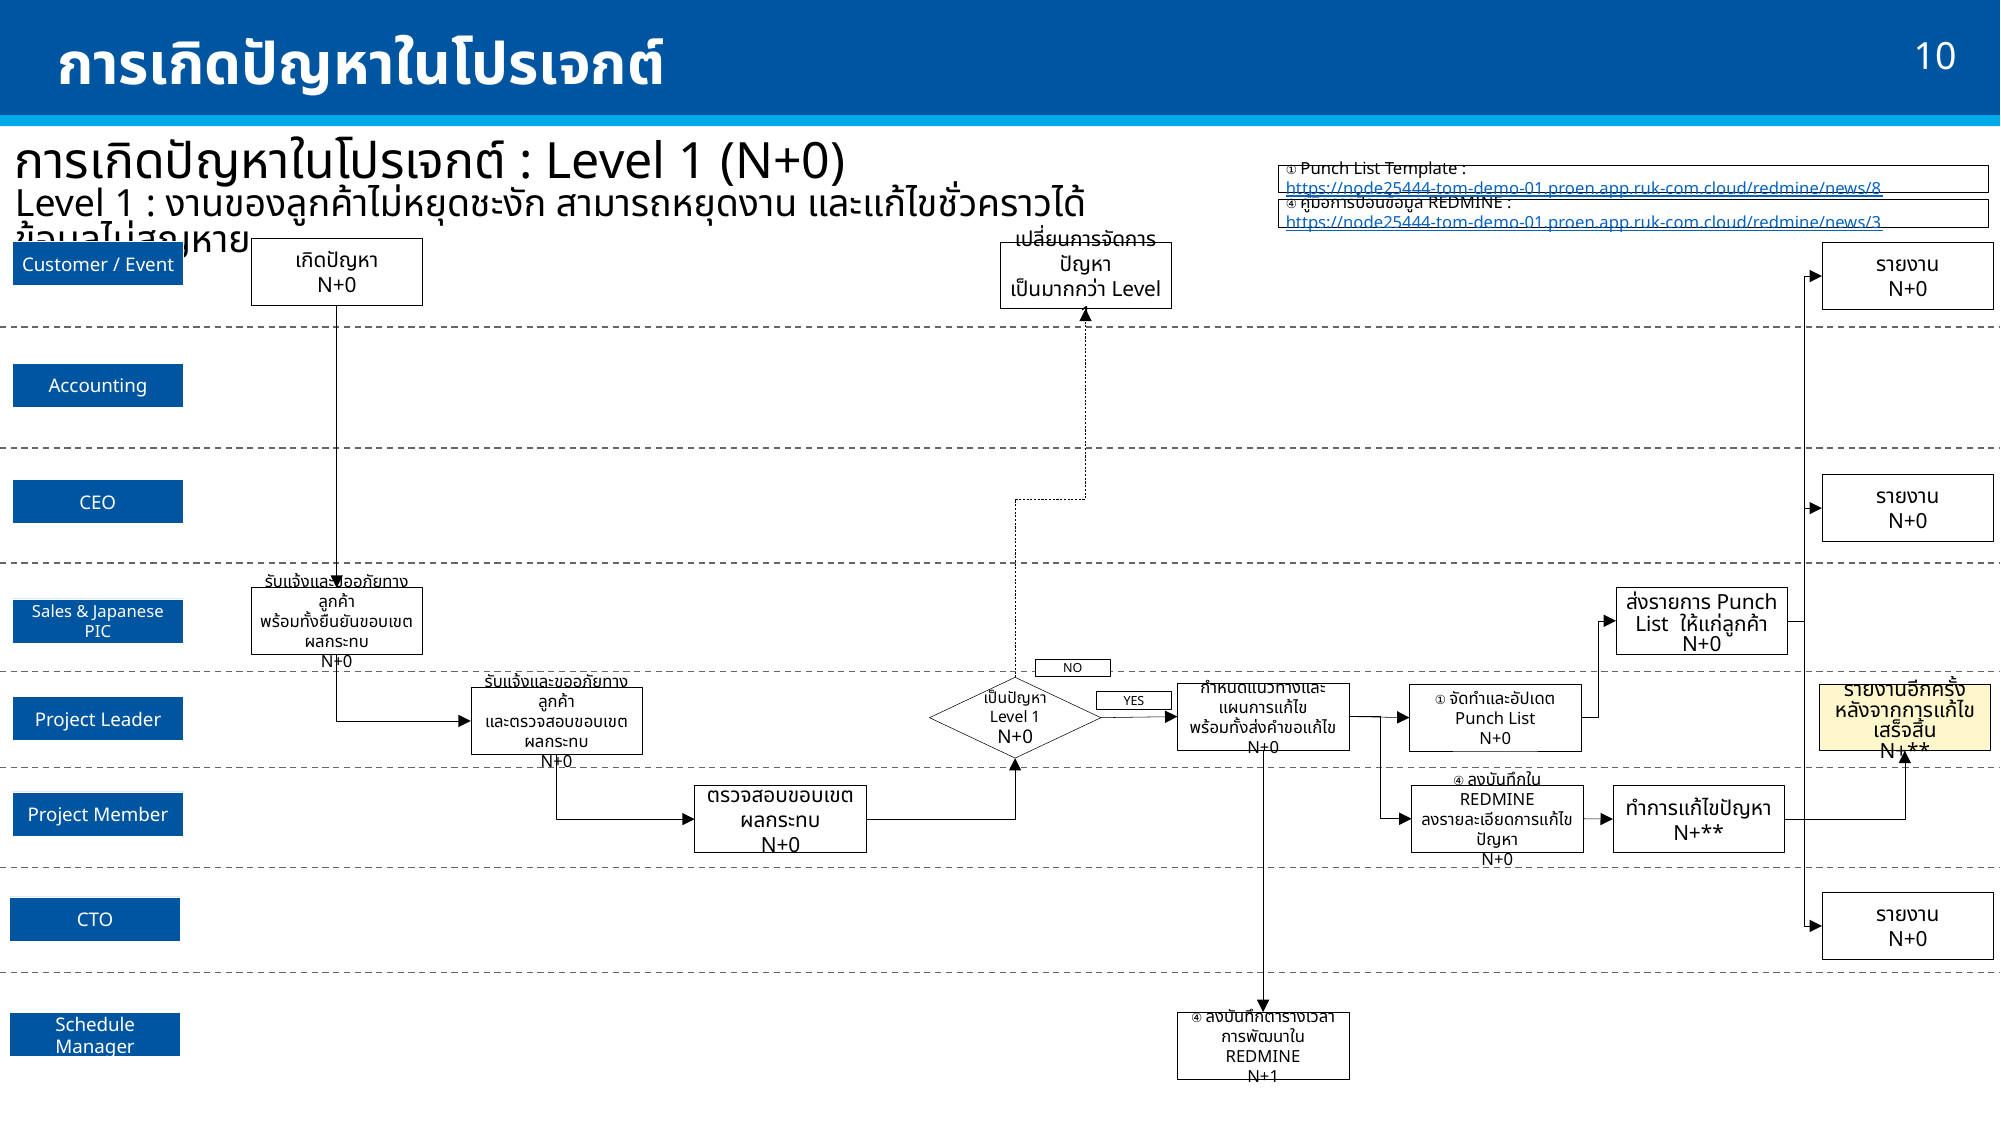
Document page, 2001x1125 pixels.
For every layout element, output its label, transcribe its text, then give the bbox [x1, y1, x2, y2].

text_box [370, 620, 437, 755]
text_box กำหนดแนวทางและแผนการแก้ไข พร้อมทั้งส่งคำขอแก้ไข N+0 [1177, 683, 1349, 750]
title การเกิดปัญหาในโปรเจกต์ [42, 17, 1768, 97]
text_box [1784, 750, 1905, 820]
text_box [1787, 820, 1822, 926]
text_box Sales & Japanese PIC [12, 598, 184, 643]
text_box รายงาน N+0 [1821, 892, 1994, 960]
text_box เป็นปัญหา Level 1 N+0 [929, 677, 1101, 758]
text_box ④ คู่มือการป้อนข้อมูล REDMINE : https://node25444-tom-demo-01.proen.app.ruk-com.cloud/redmine/news/3 [1278, 199, 1989, 227]
text_box ส่งรายการ Punch List ให้แก่ลูกค้า N+0 [1615, 587, 1787, 655]
text_box CEO [12, 479, 184, 524]
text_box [1348, 716, 1412, 819]
text_box YES [1096, 691, 1172, 709]
text_box การเกิดปัญหาในโปรเจกต์ : Level 1 (N+0) Level 1 : งานของลูกค้าไม่หยุดชะงัก สามารถหยุดงาน และแก้ไขชั่วคราวได้ ข้อมูลไม่สูญหาย [0, 146, 1156, 268]
text_box รายงาน N+0 [1821, 242, 1994, 310]
text_box รับแจ้งและขออภัยทางลูกค้า พร้อมทั้งยืนยันขอบเขตผลกระทบ N+0 [251, 587, 423, 655]
text_box เกิดปัญหา N+0 [251, 238, 423, 306]
text_box CTO [9, 896, 181, 941]
text_box Schedule Manager [9, 1012, 181, 1057]
text_box ④ ลงบันทึกตารางเวลาการพัฒนาใน REDMINE N+1 [1177, 1012, 1349, 1079]
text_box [865, 457, 1235, 529]
text_box ทำการแก้ไขปัญหา N+** [1612, 785, 1785, 853]
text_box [1787, 620, 1822, 750]
text_box NO [1035, 672, 1111, 677]
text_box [1787, 508, 1822, 620]
text_box ① Punch List Template : https://node25444-tom-demo-01.proen.app.ruk-com.cloud/redmine/news/8 [1278, 165, 1989, 193]
text_box Customer / Event [12, 241, 184, 286]
text_box เปลี่ยนการจัดการปัญหา เป็นมากกว่า Level 1 [999, 241, 1172, 309]
text_box รายงาน N+0 [1822, 474, 1994, 542]
text_box ④ ลงบันทึกใน REDMINE ลงรายละเอียดการแก้ไขปัญหา N+0 [1411, 785, 1583, 853]
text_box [593, 717, 658, 856]
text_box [1580, 620, 1616, 718]
text_box Accounting [12, 363, 184, 408]
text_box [1787, 276, 1822, 508]
text_box ① จัดทำและอัปเดต Punch List N+0 [1409, 684, 1581, 752]
text_box NO [1035, 658, 1111, 671]
text_box รับแจ้งและขออภัยทางลูกค้า และตรวจสอบขอบเขตผลกระทบ N+0 [470, 687, 643, 755]
text_box Project Member [12, 791, 184, 836]
text_box รายงานอีกครั้ง หลังจากการแก้ไขเสร็จสิ้น N+** [1822, 683, 1991, 751]
text_box ตรวจสอบขอบเขตผลกระทบ N+0 [694, 785, 867, 853]
text_box Project Leader [12, 696, 184, 741]
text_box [866, 758, 1016, 820]
